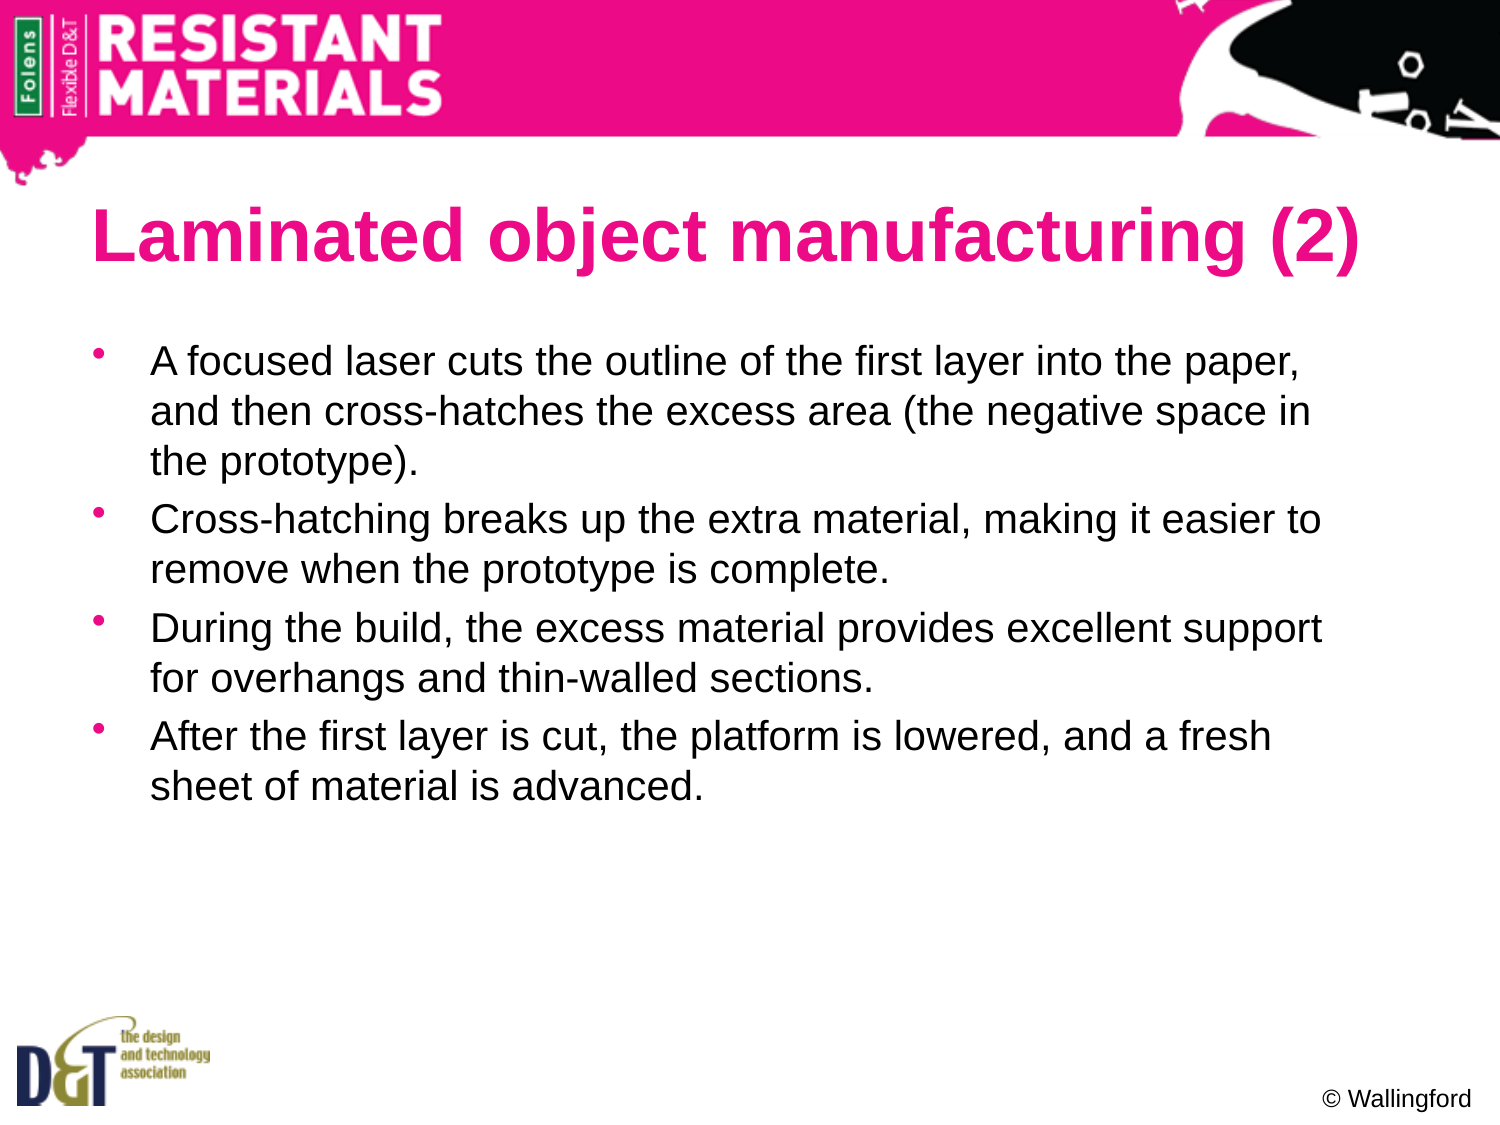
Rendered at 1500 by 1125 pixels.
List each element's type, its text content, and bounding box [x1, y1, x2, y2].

list A focused laser cuts the outline of the first layer into the paper, and then cross-hatches the excess area (the negative space in the prototype). Cross-hatching breaks up the extra material, making it easier to remove when the prototype is complete. During the build, the excess material provides excellent support for overhangs and thin-walled sections. After the first layer is cut, the platform is lowered, and a fresh sheet of material is advanced. [76, 326, 1376, 1071]
title Laminated object manufacturing (2) [76, 160, 1427, 301]
picture [0, 0, 1500, 1125]
text_box © Wallingford [1257, 1074, 1495, 1125]
